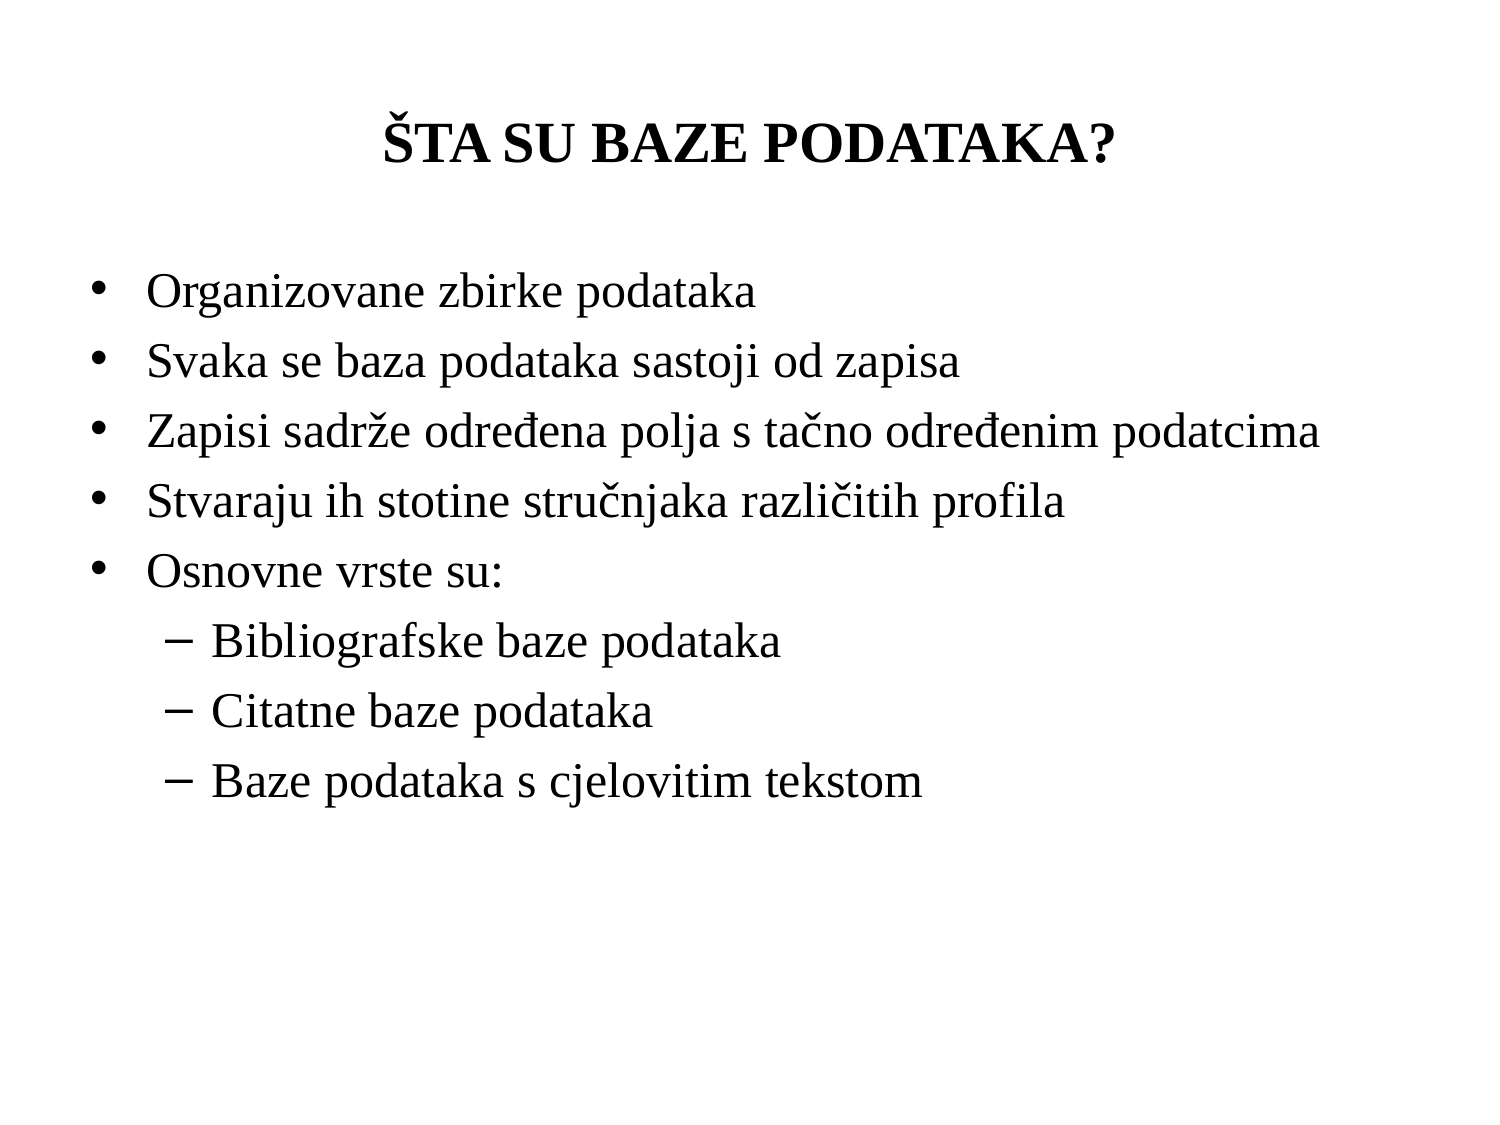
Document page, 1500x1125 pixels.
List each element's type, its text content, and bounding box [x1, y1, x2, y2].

title ŠTA SU BAZE PODATAKA? [75, 45, 1425, 233]
list Organizovane zbirke podataka Svaka se baza podataka sastoji od zapisa Zapisi sadrže određena polja s tačno određenim podatcima Stvaraju ih stotine stručnjaka različitih profila Osnovne vrste su: Bibliografske baze podataka Citatne baze podataka Baze podataka s cjelovitim tekstom [75, 249, 1425, 1006]
